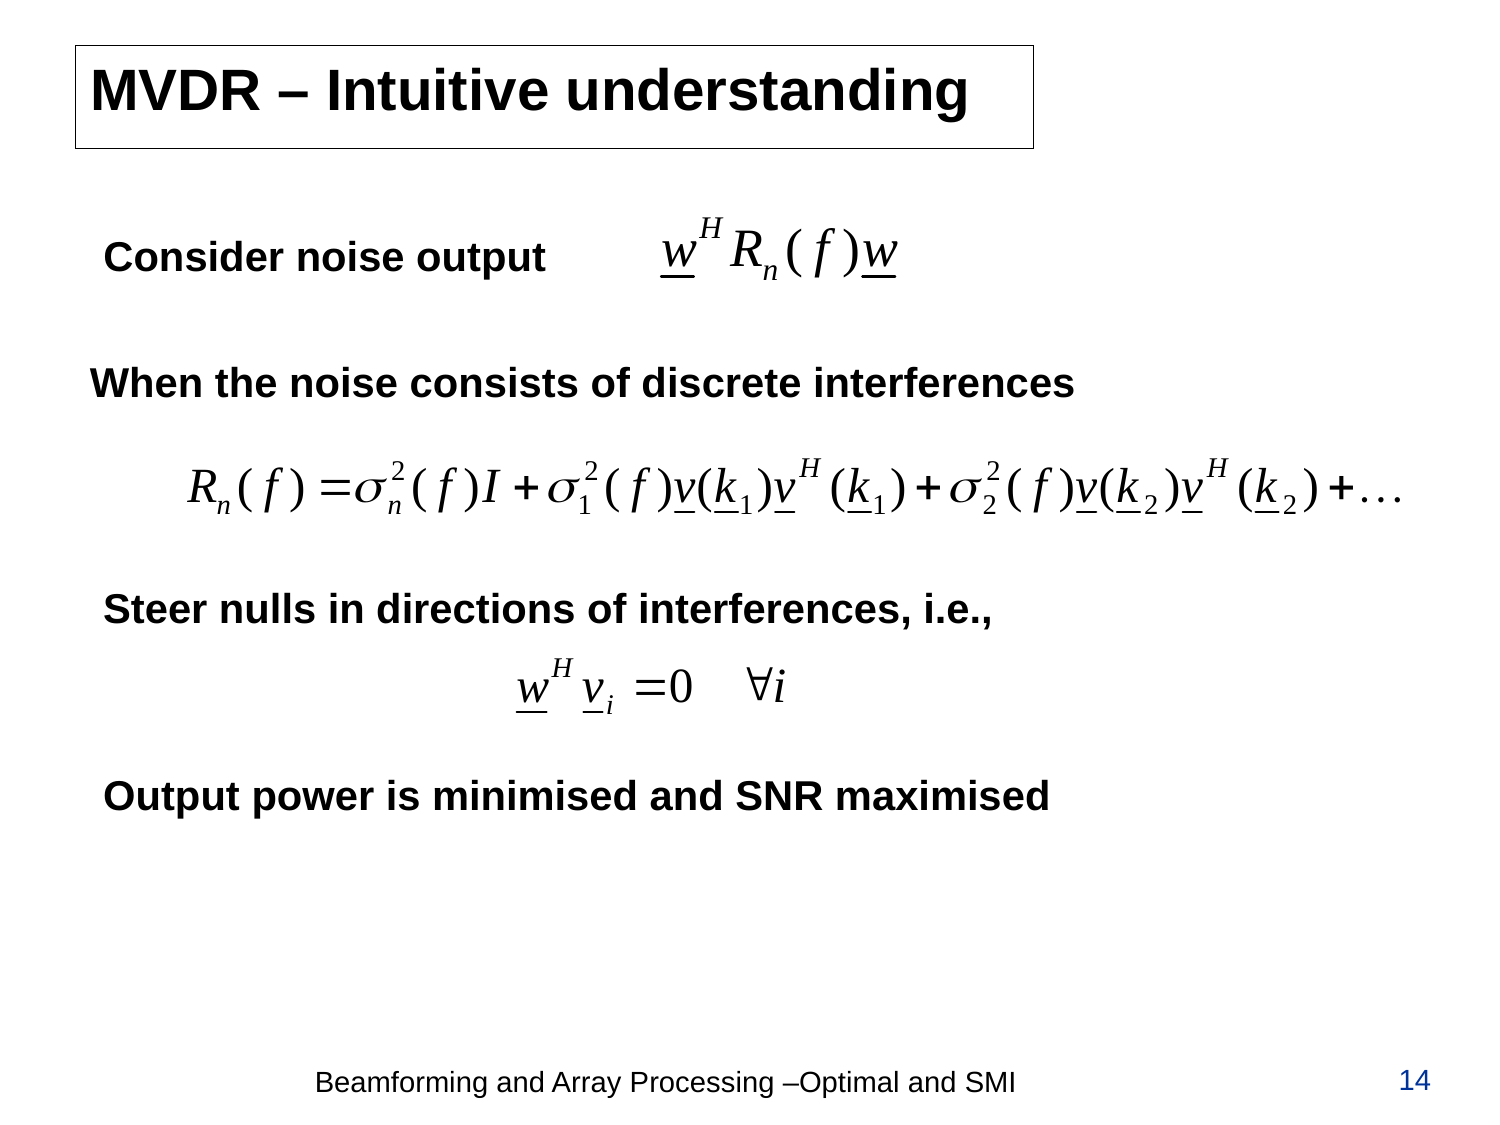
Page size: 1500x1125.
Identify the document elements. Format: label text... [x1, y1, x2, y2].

text_box Steer nulls in directions of interferences, i.e., [88, 564, 1129, 646]
text_box Consider noise output [88, 212, 646, 294]
title MVDR – Intuitive understanding [75, 45, 1034, 149]
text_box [651, 203, 908, 294]
text_box Output power is minimised and SNR maximised [88, 751, 1129, 833]
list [508, 645, 796, 728]
text_box When the noise consists of discrete interferences [74, 337, 1115, 420]
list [178, 445, 1413, 528]
slide_number 14 [1207, 1055, 1447, 1102]
